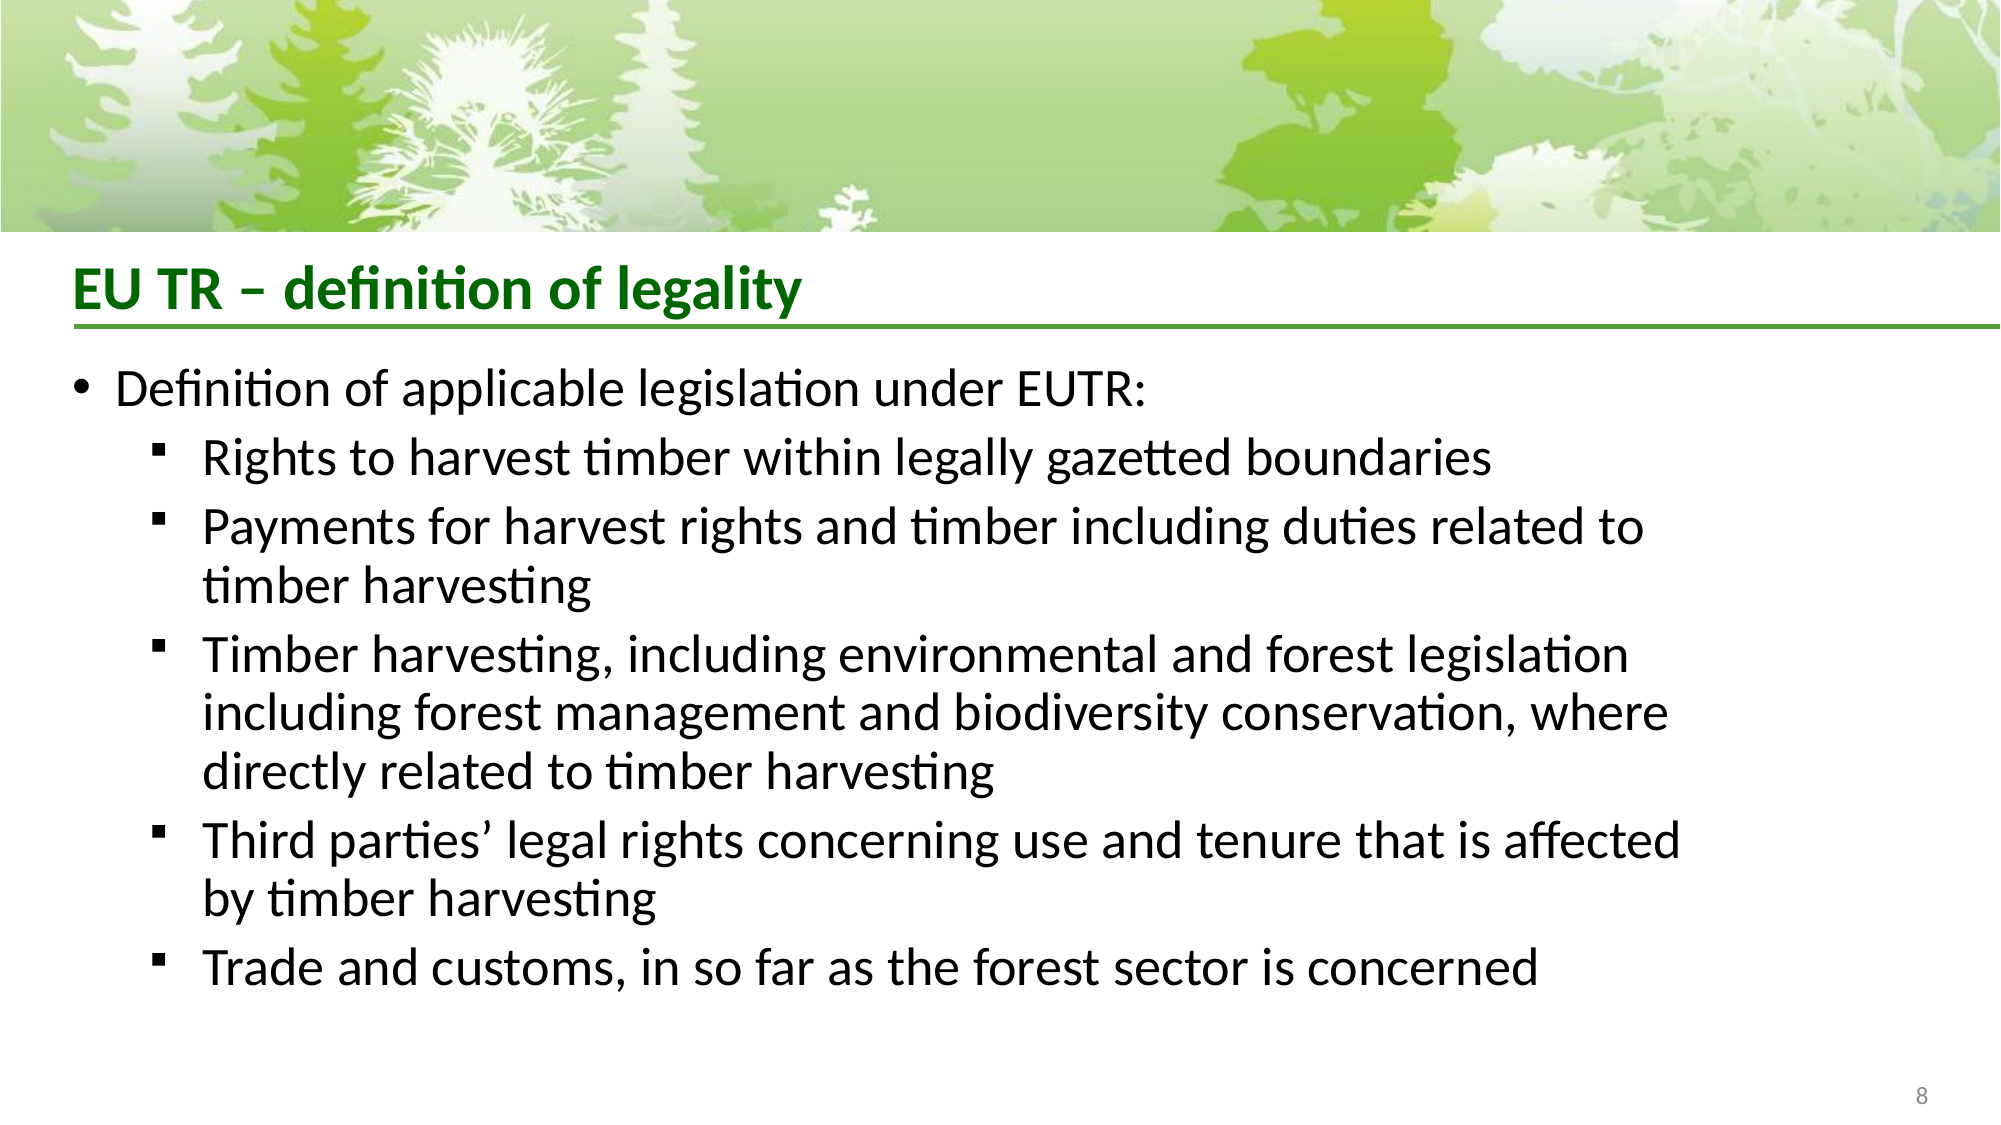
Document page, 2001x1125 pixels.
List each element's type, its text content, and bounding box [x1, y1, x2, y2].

picture [0, 0, 2000, 232]
text_box EU TR – definition of legality [57, 195, 1408, 384]
list Definition of applicable legislation under EUTR: Rights to harvest timber within legally gazetted boundaries Payments for harvest rights and timber including duties related to timber harvesting Timber harvesting, including environmental and forest legislation including forest management and biodiversity conservation, where directly related to timber harvesting Third parties’ legal rights concerning use and tenure that is affected by timber harvesting Trade and customs, in so far as the forest sector is concerned [57, 352, 1742, 1096]
slide_number 8 [1493, 1065, 1944, 1125]
